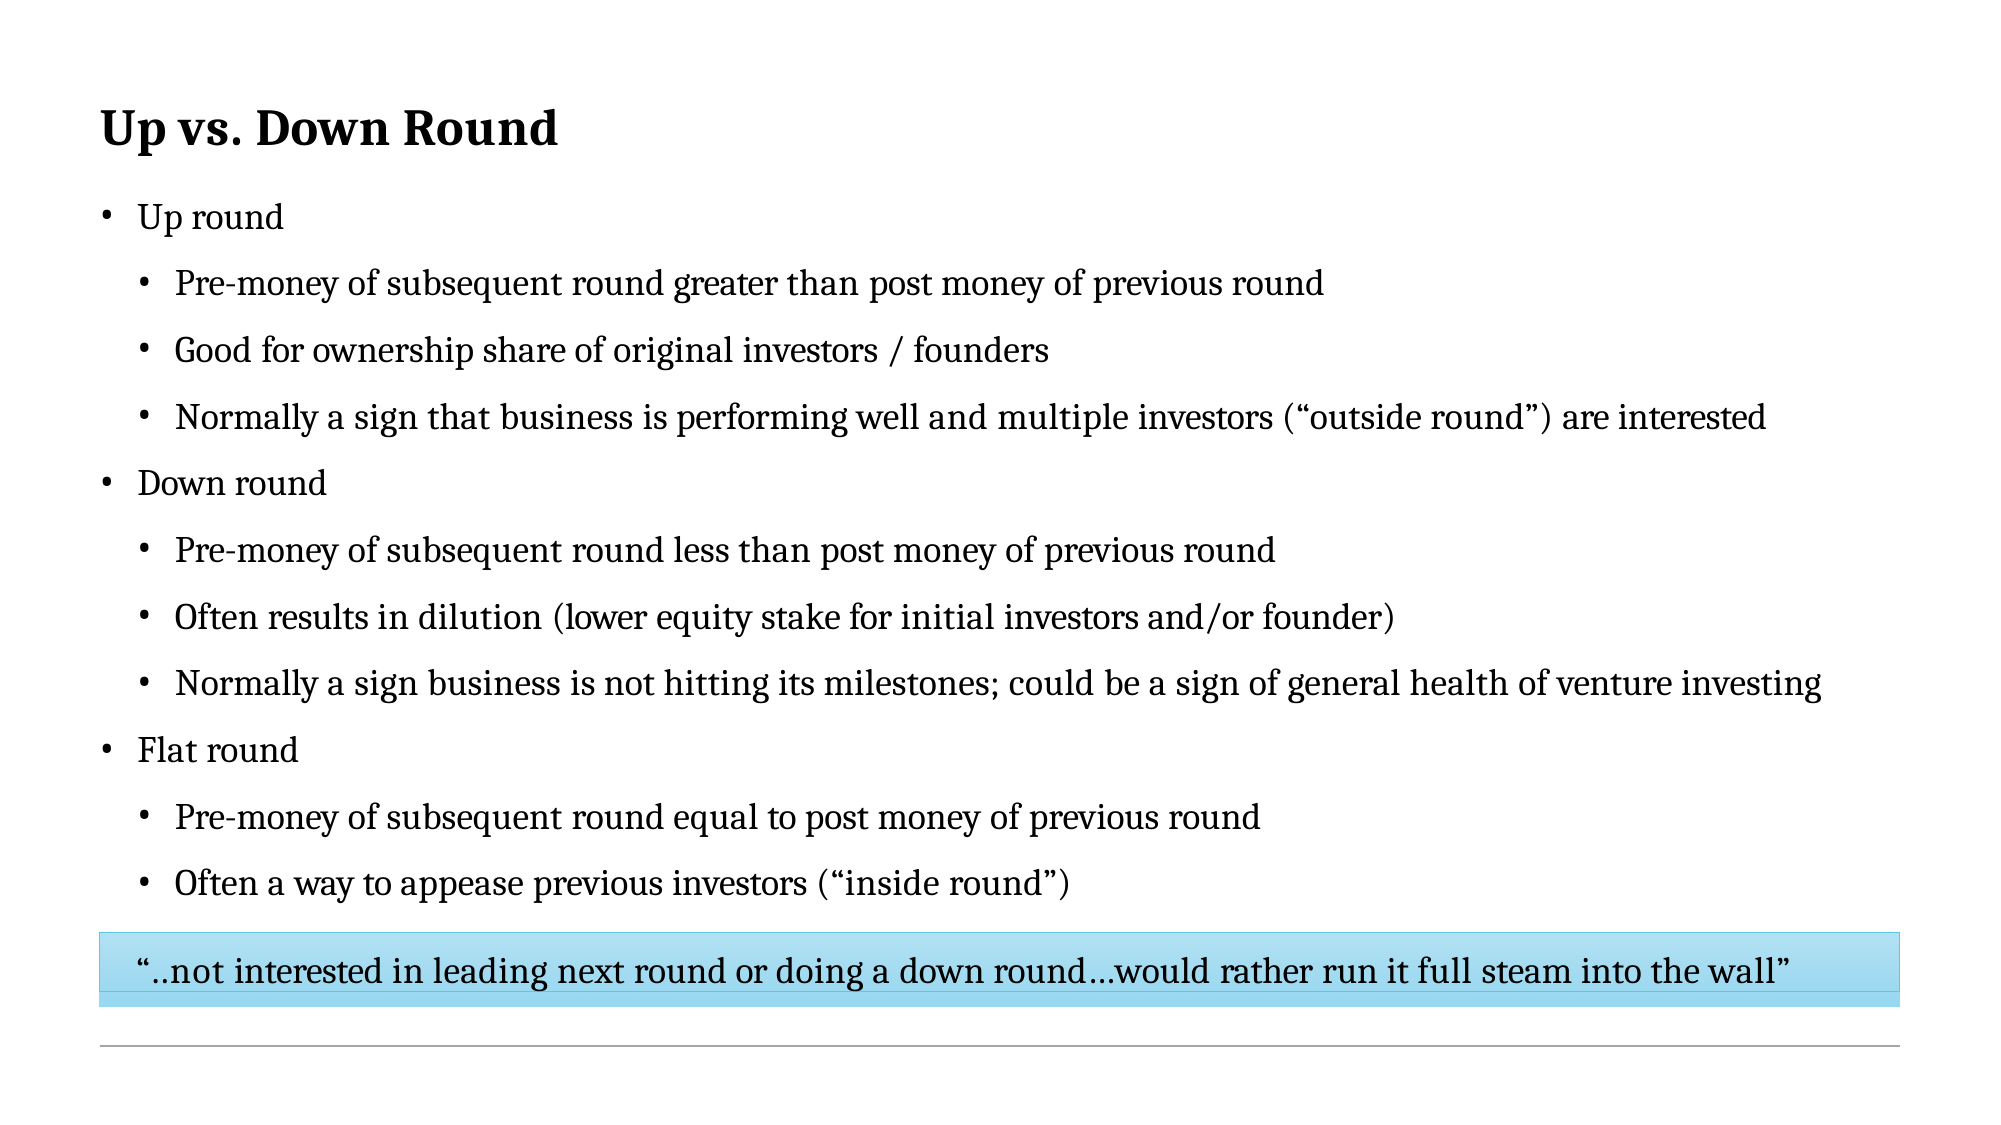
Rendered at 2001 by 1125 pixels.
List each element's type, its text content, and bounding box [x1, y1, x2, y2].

text_box Up round Pre-money of subsequent round greater than post money of previous round Good for ownership share of original investors / founders Normally a sign that business is performing well and multiple investors (“outside round”) are interested Down round Pre-money of subsequent round less than post money of previous round Often results in dilution (lower equity stake for initial investors and/or founder) Normally a sign business is not hitting its milestones; could be a sign of general health of venture investing Flat round Pre-money of subsequent round equal to post money of previous round Often a way to appease previous investors (“inside round”) [97, 168, 1899, 904]
title Up vs. Down Round [97, 91, 579, 168]
picture [99, 932, 1901, 1007]
